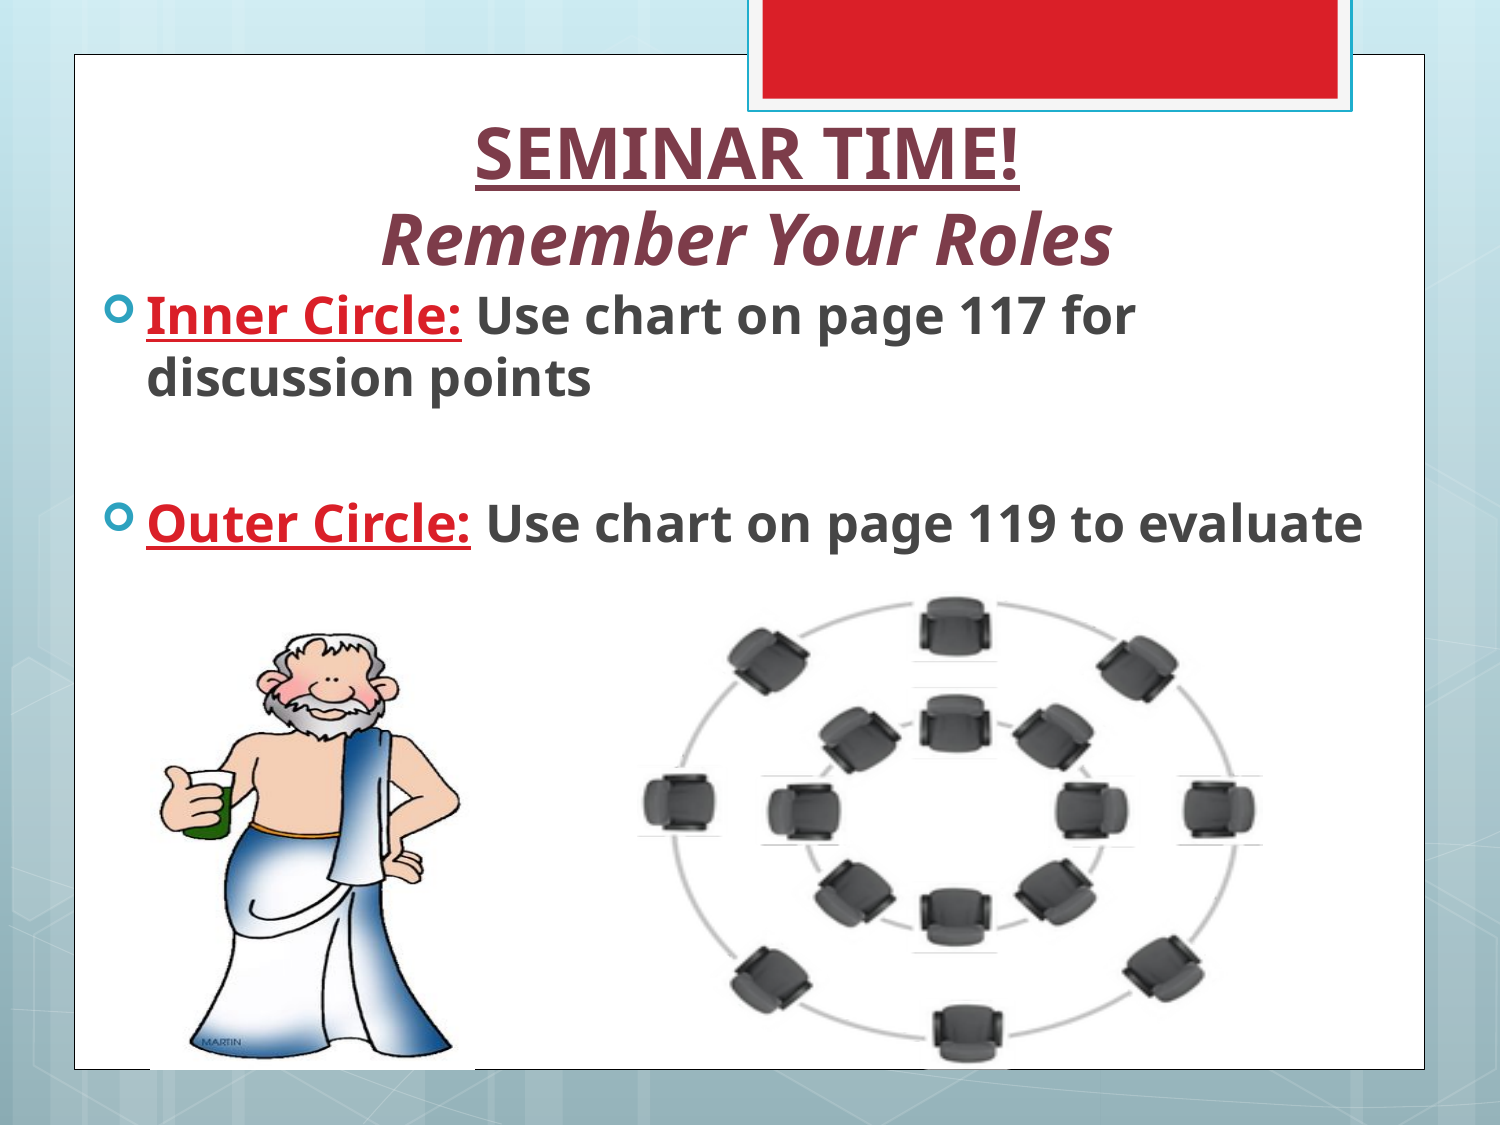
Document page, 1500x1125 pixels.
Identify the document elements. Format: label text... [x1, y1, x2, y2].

picture [149, 624, 476, 1070]
title SEMINAR TIME! Remember Your Roles [171, 99, 1324, 275]
picture [637, 590, 1263, 1070]
list Inner Circle: Use chart on page 117 for discussion points Outer Circle: Use chart on page 119 to evaluate [75, 275, 1425, 851]
